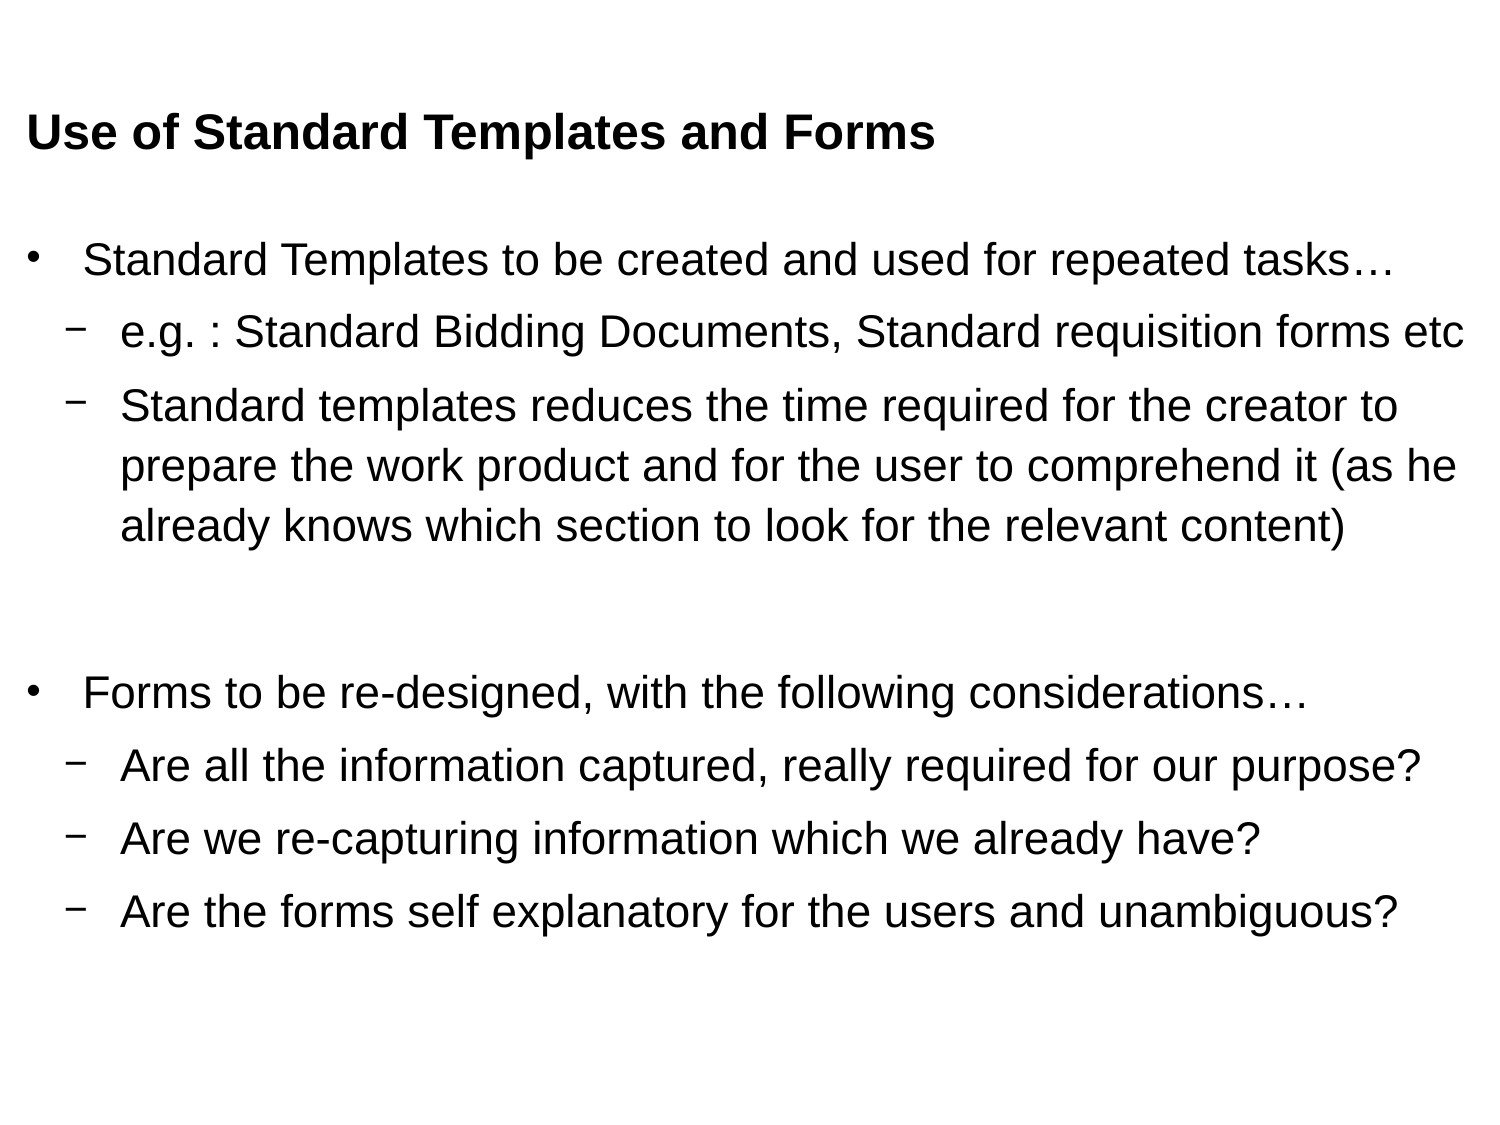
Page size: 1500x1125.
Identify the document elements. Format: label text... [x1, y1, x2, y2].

list Standard Templates to be created and used for repeated tasks… e.g. : Standard Bidding Documents, Standard requisition forms etc Standard templates reduces the time required for the creator to prepare the work product and for the user to comprehend it (as he already knows which section to look for the relevant content) Forms to be re-designed, with the following considerations… Are all the information captured, really required for our purpose? Are we re-capturing information which we already have? Are the forms self explanatory for the users and unambiguous? [26, 223, 1474, 1037]
title Use of Standard Templates and Forms [26, 99, 1472, 223]
